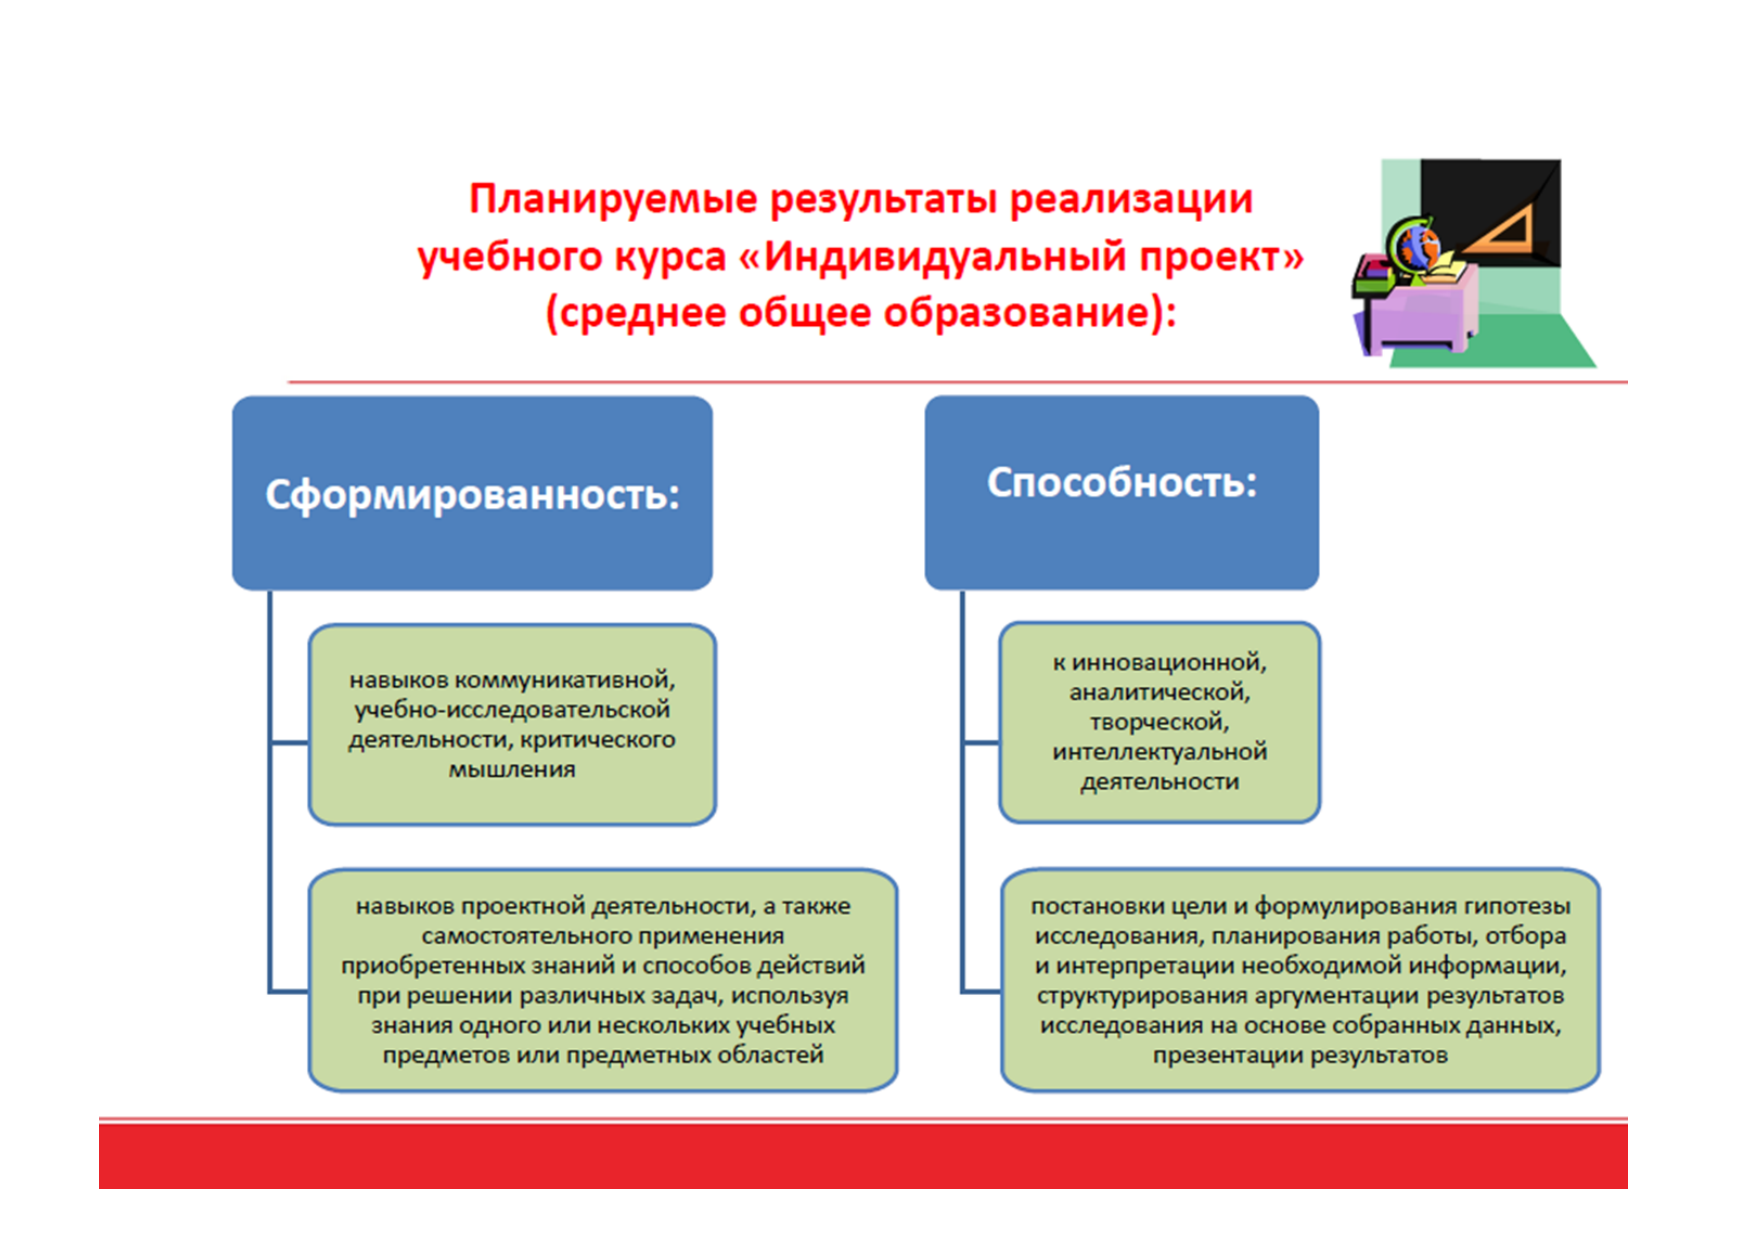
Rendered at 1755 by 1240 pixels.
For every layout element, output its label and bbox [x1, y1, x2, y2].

picture [99, 131, 1628, 1189]
